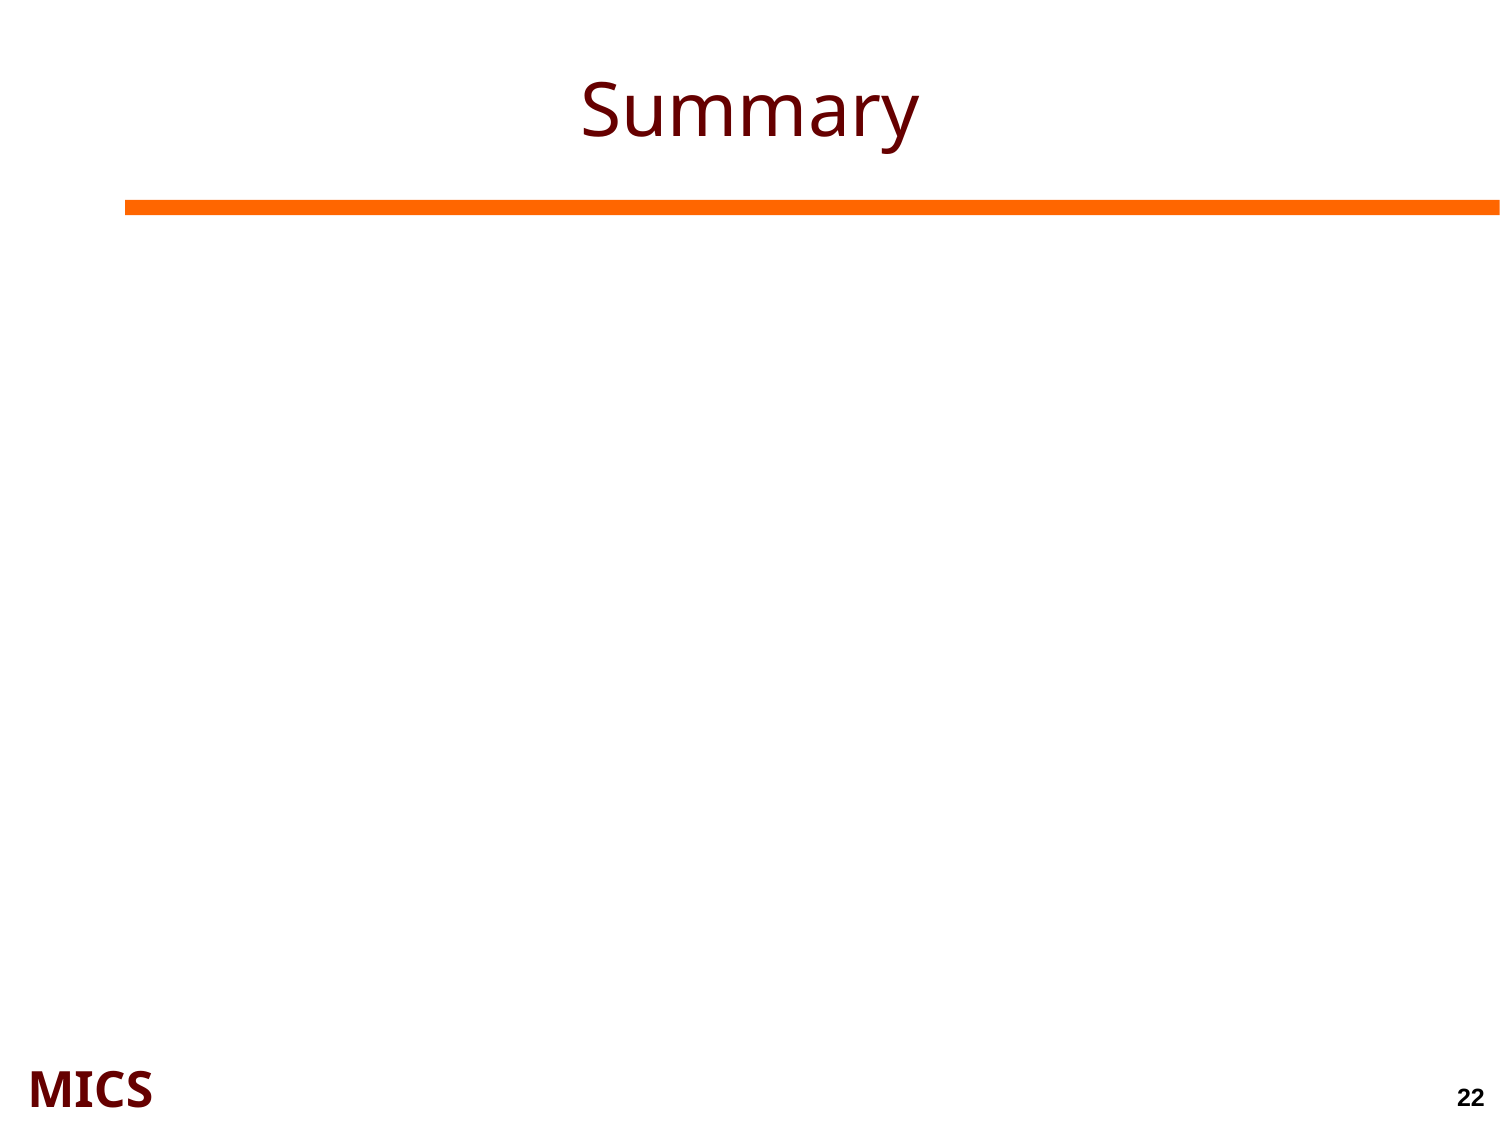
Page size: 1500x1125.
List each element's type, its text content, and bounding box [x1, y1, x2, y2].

title Summary [112, 12, 1388, 201]
slide_number 22 [1425, 1067, 1500, 1125]
